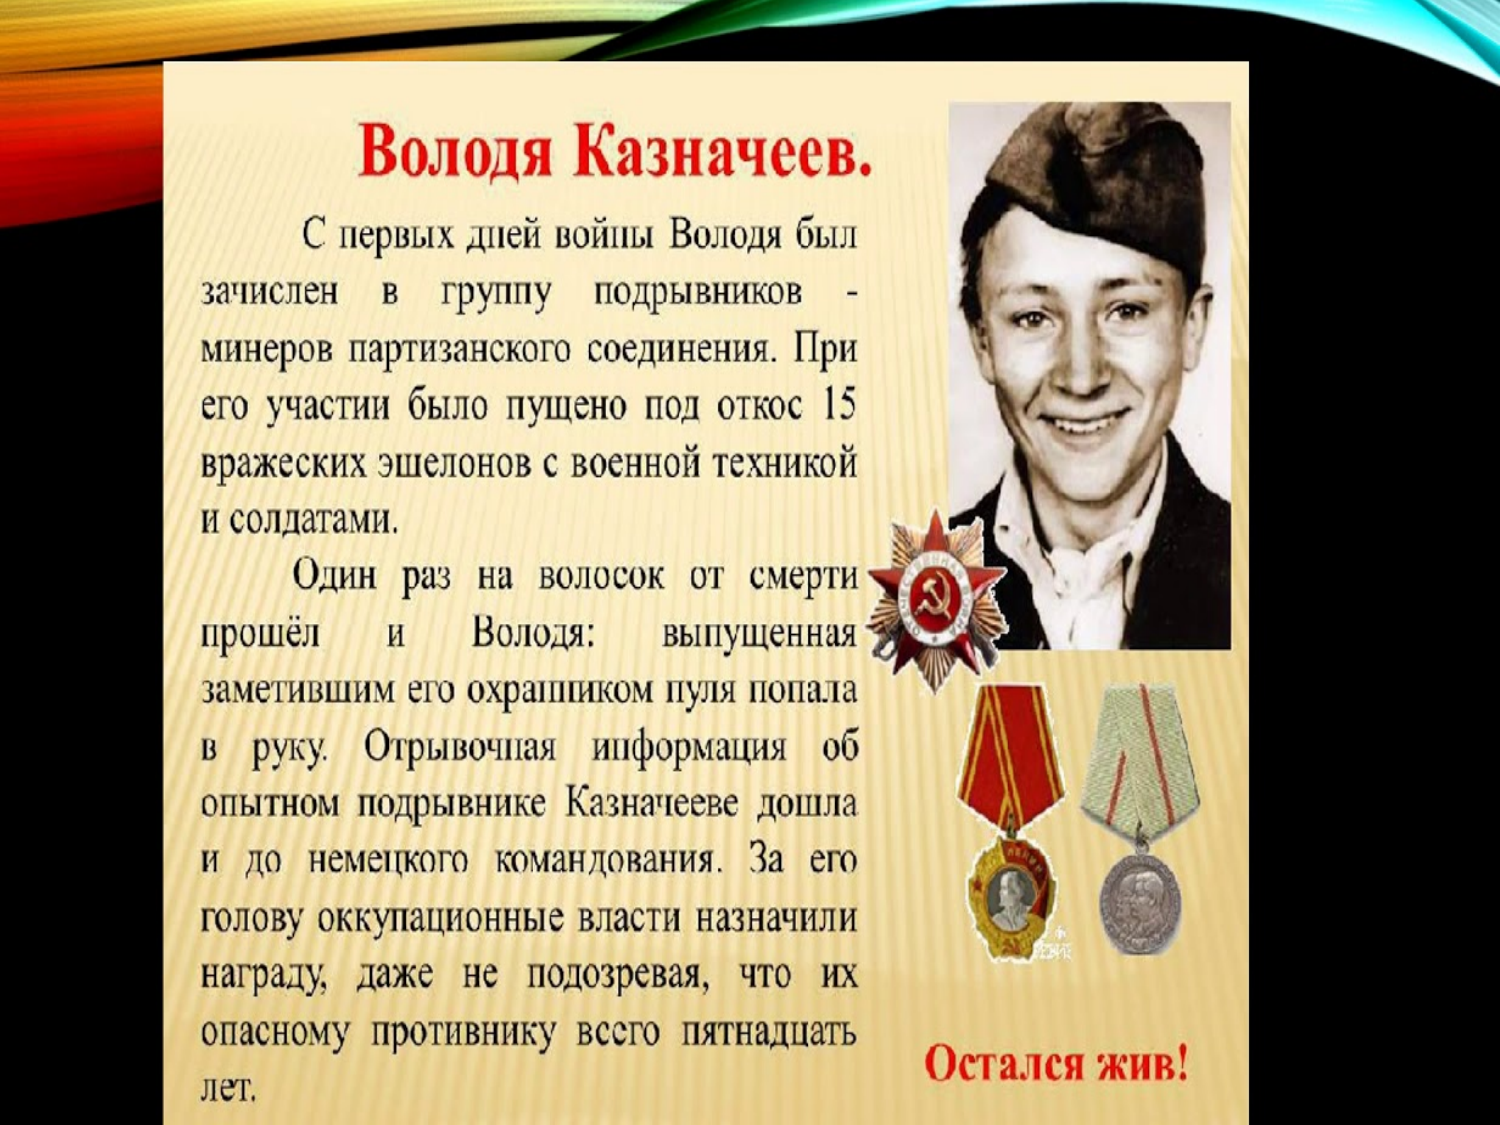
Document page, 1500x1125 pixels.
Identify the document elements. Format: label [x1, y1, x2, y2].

list [0, 0, 1500, 1125]
